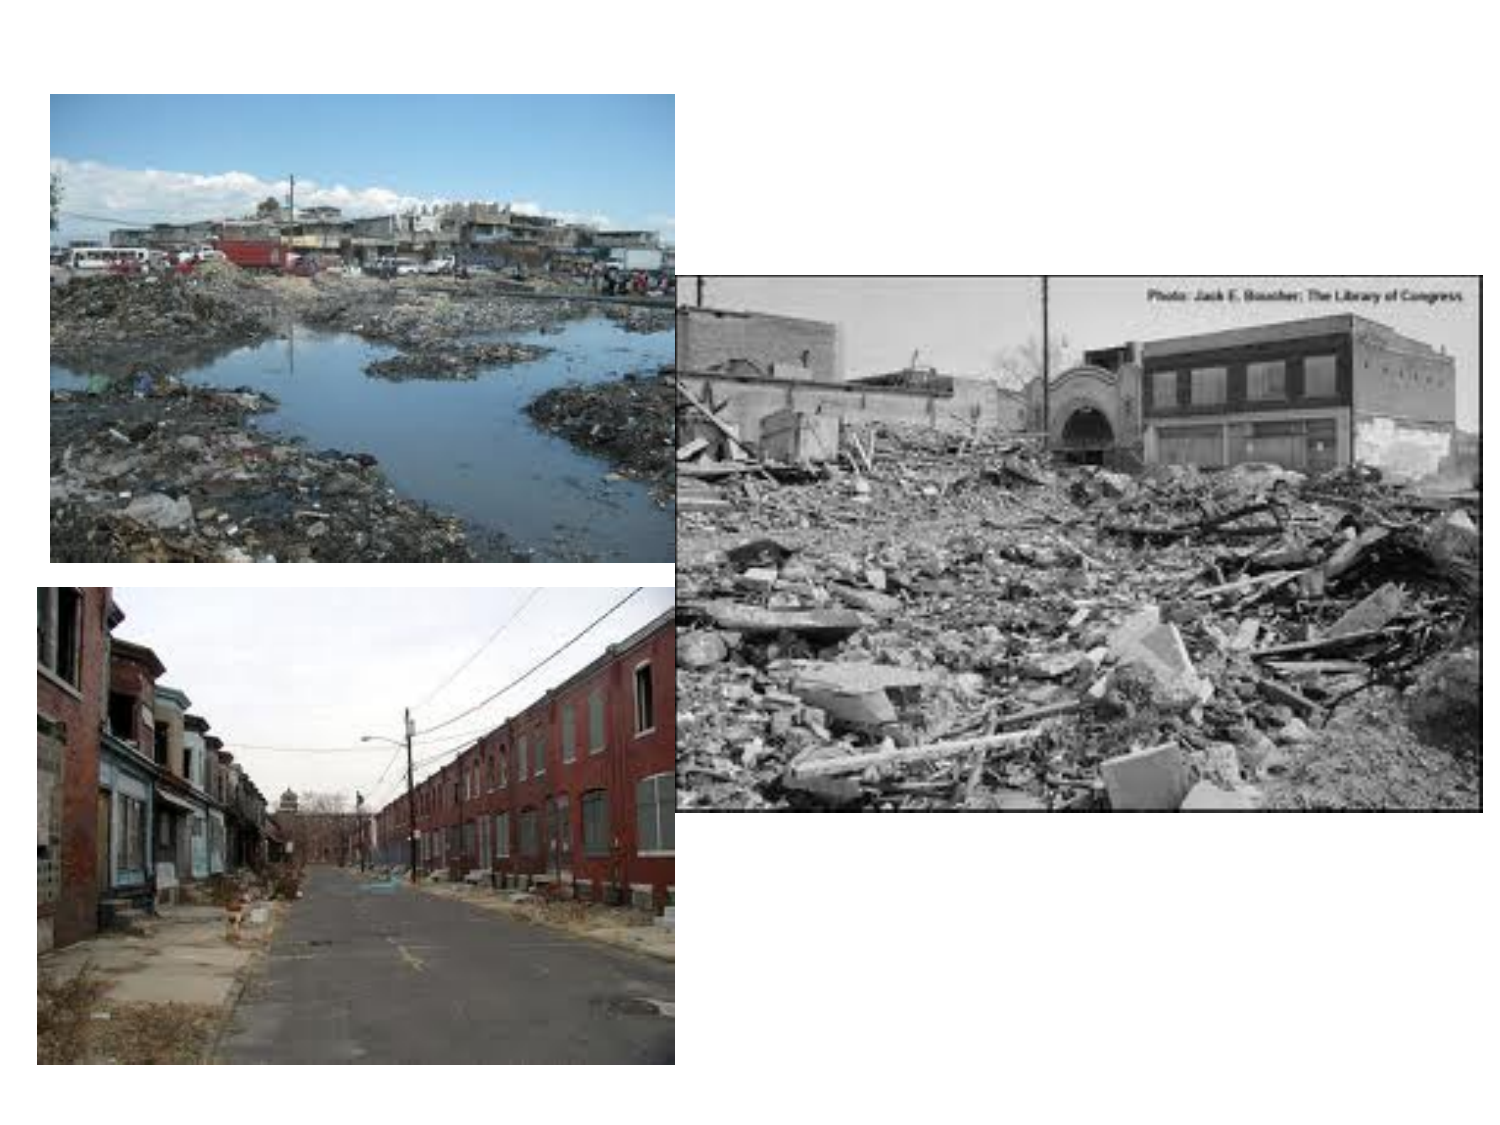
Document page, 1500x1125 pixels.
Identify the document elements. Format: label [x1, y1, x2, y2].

list [49, 93, 676, 563]
picture [37, 274, 1483, 1066]
